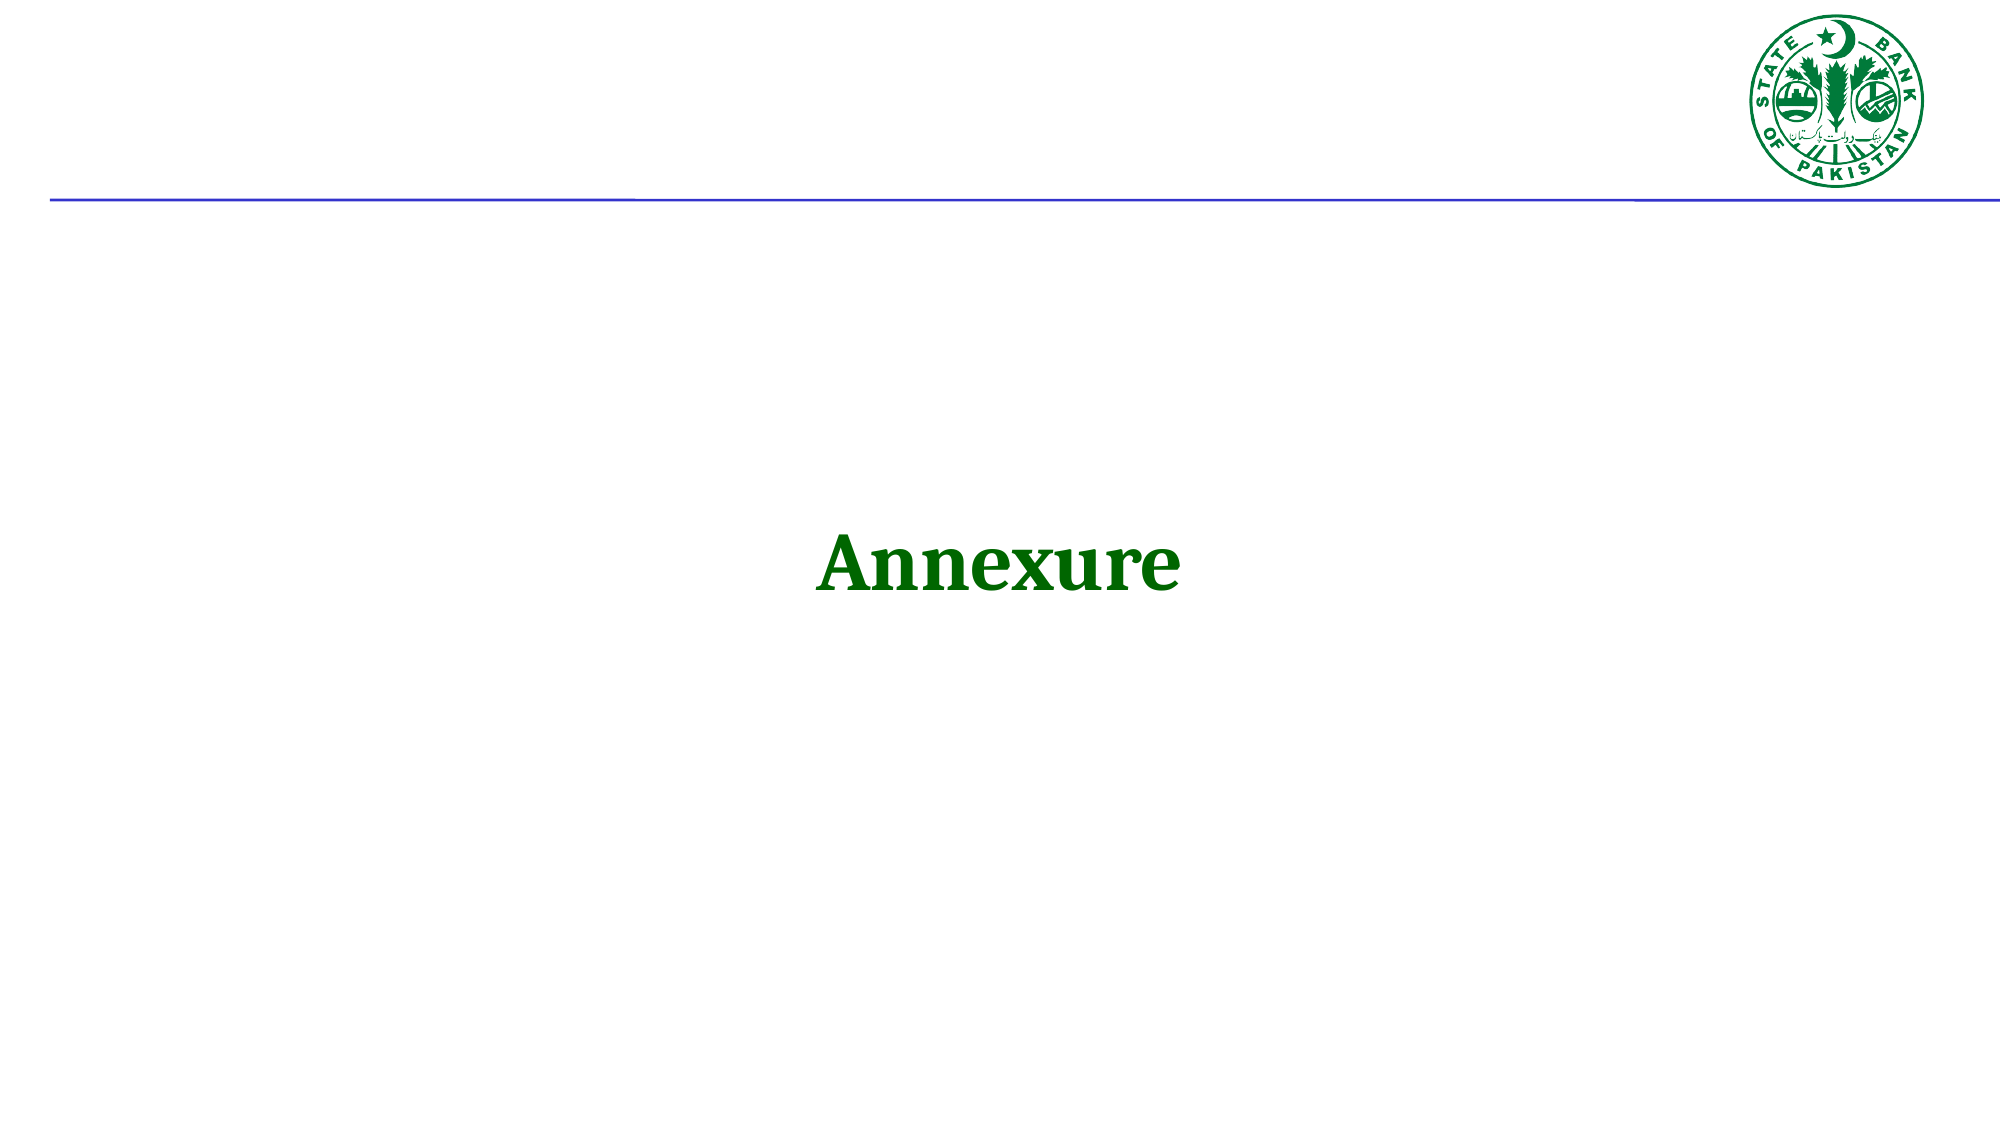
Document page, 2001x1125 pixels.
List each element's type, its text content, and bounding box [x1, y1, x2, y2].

title Annexure [143, 506, 1857, 608]
picture [1746, 10, 1927, 191]
